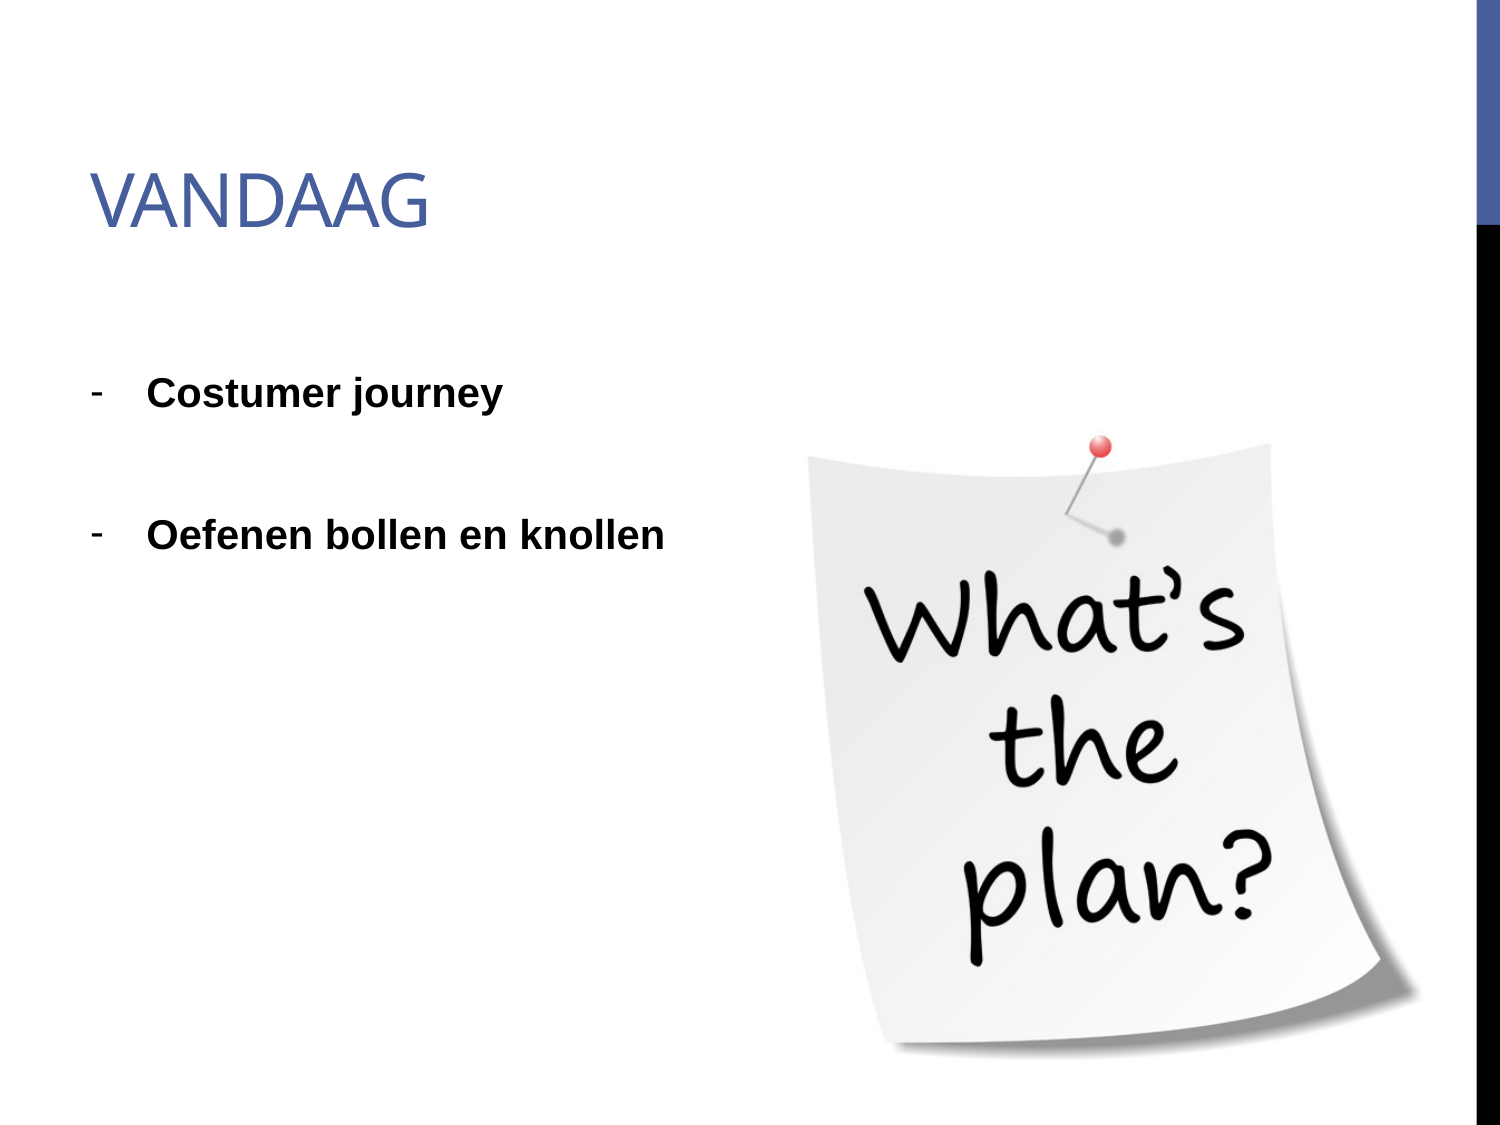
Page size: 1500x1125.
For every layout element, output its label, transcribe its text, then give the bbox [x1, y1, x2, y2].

picture [785, 420, 1428, 1065]
list Costumer journey Oefenen bollen en knollen [75, 287, 1325, 1005]
title Vandaag [75, 25, 1025, 250]
